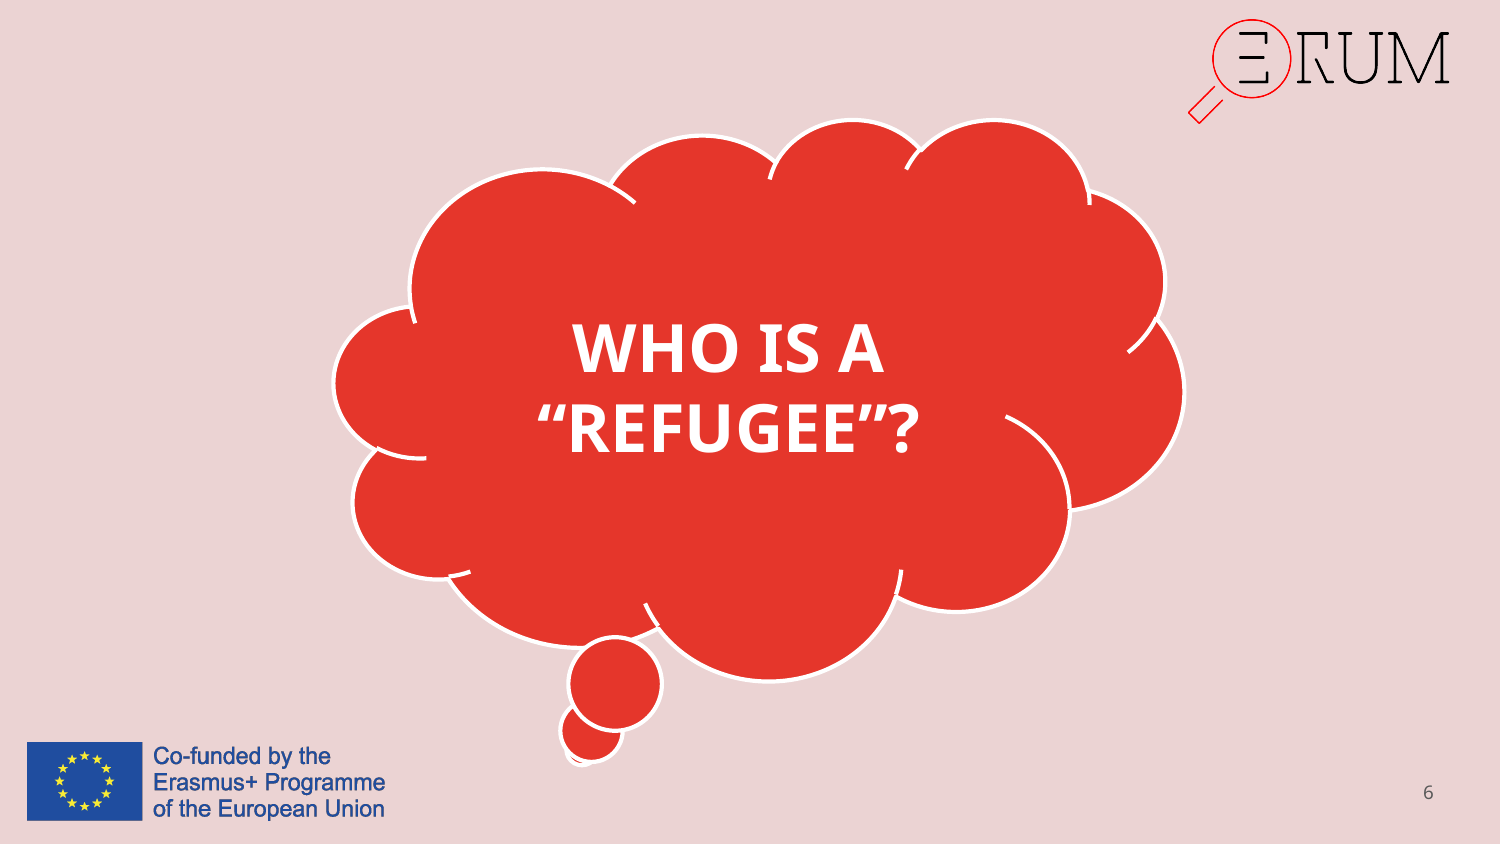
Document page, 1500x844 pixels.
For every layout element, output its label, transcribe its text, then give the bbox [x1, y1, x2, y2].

slide_number 6 [1358, 761, 1449, 826]
picture [27, 742, 385, 821]
text_box WHO IS A “REFUGEE”? [331, 117, 1187, 768]
picture [1136, 0, 1500, 137]
